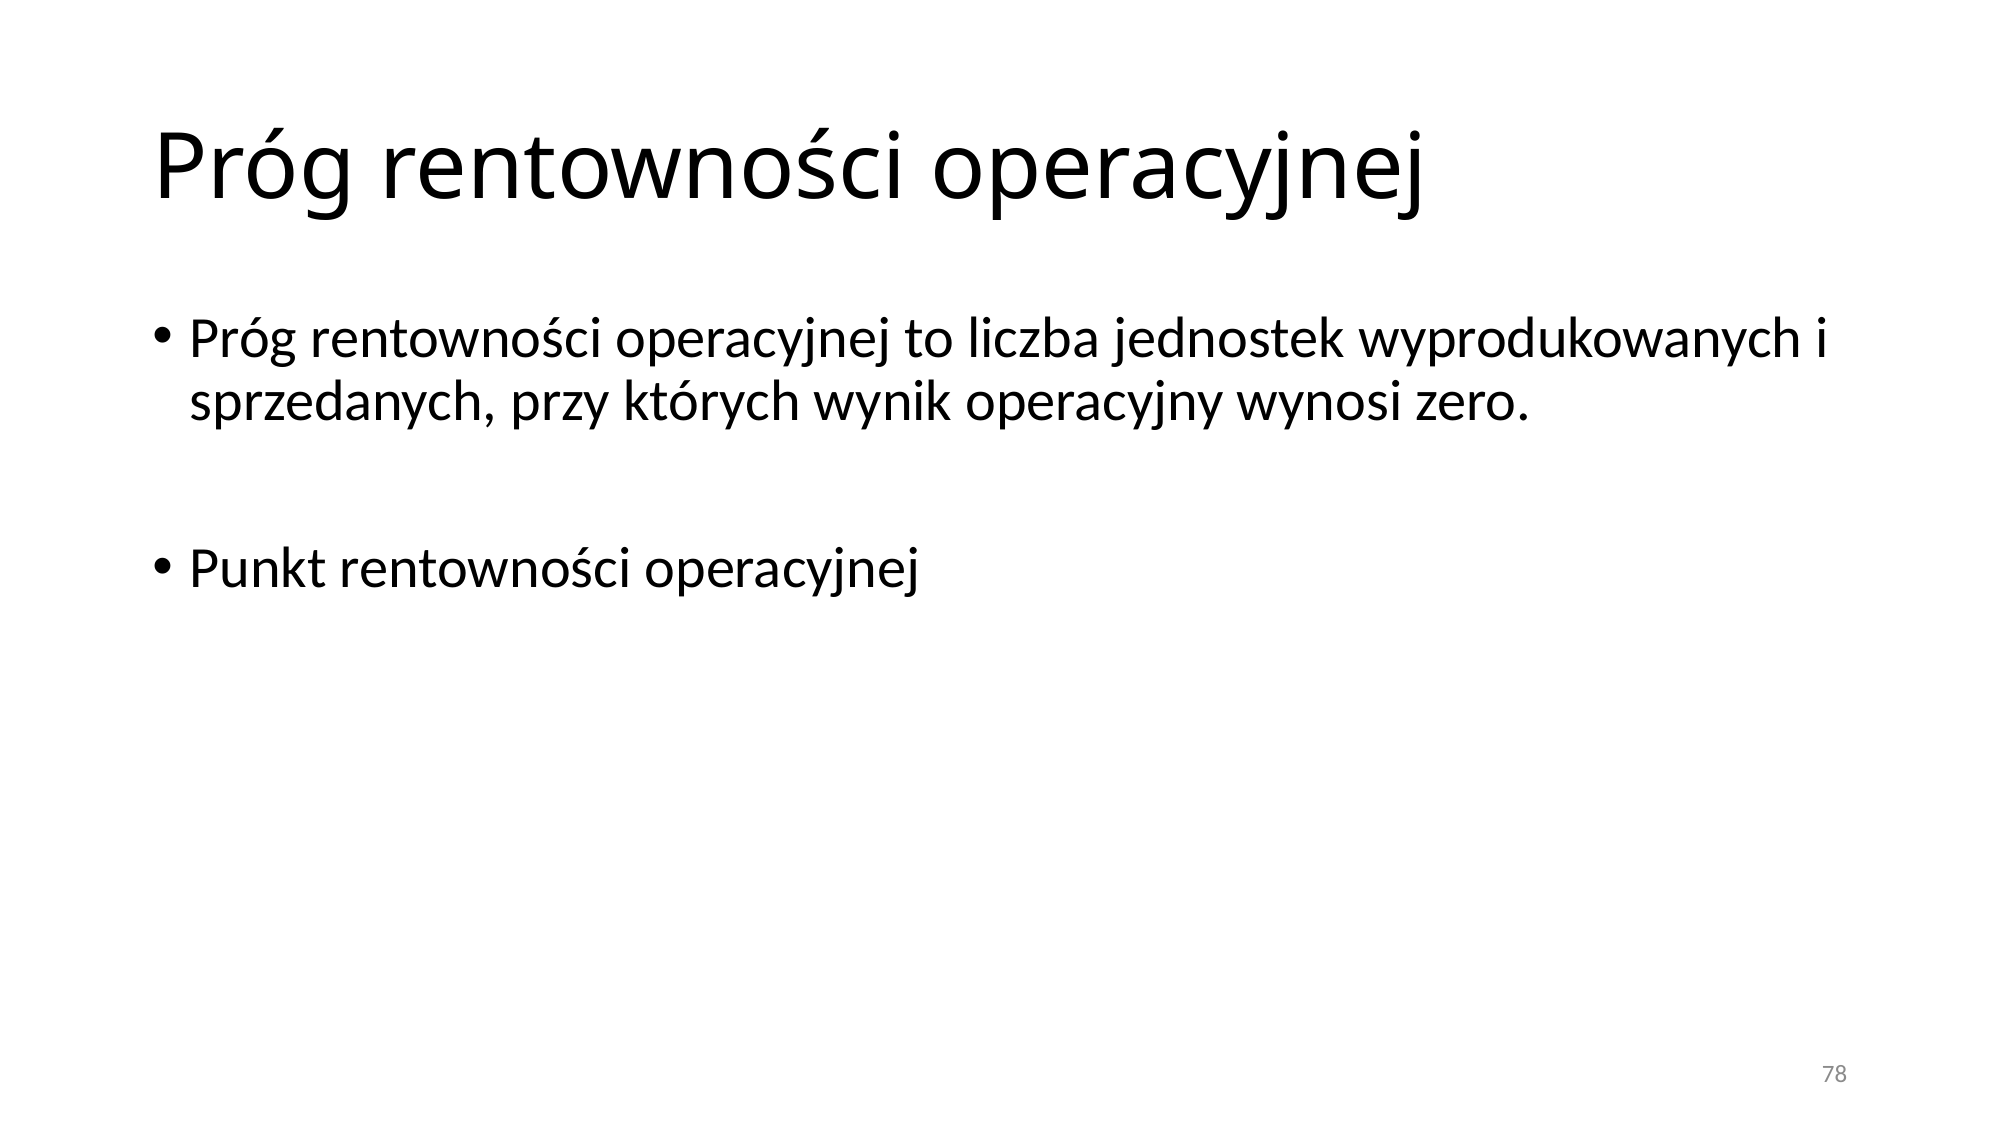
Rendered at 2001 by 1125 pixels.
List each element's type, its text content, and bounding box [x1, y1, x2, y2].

slide_number 78 [1412, 1042, 1863, 1103]
title Próg rentowności operacyjnej [137, 59, 1863, 278]
